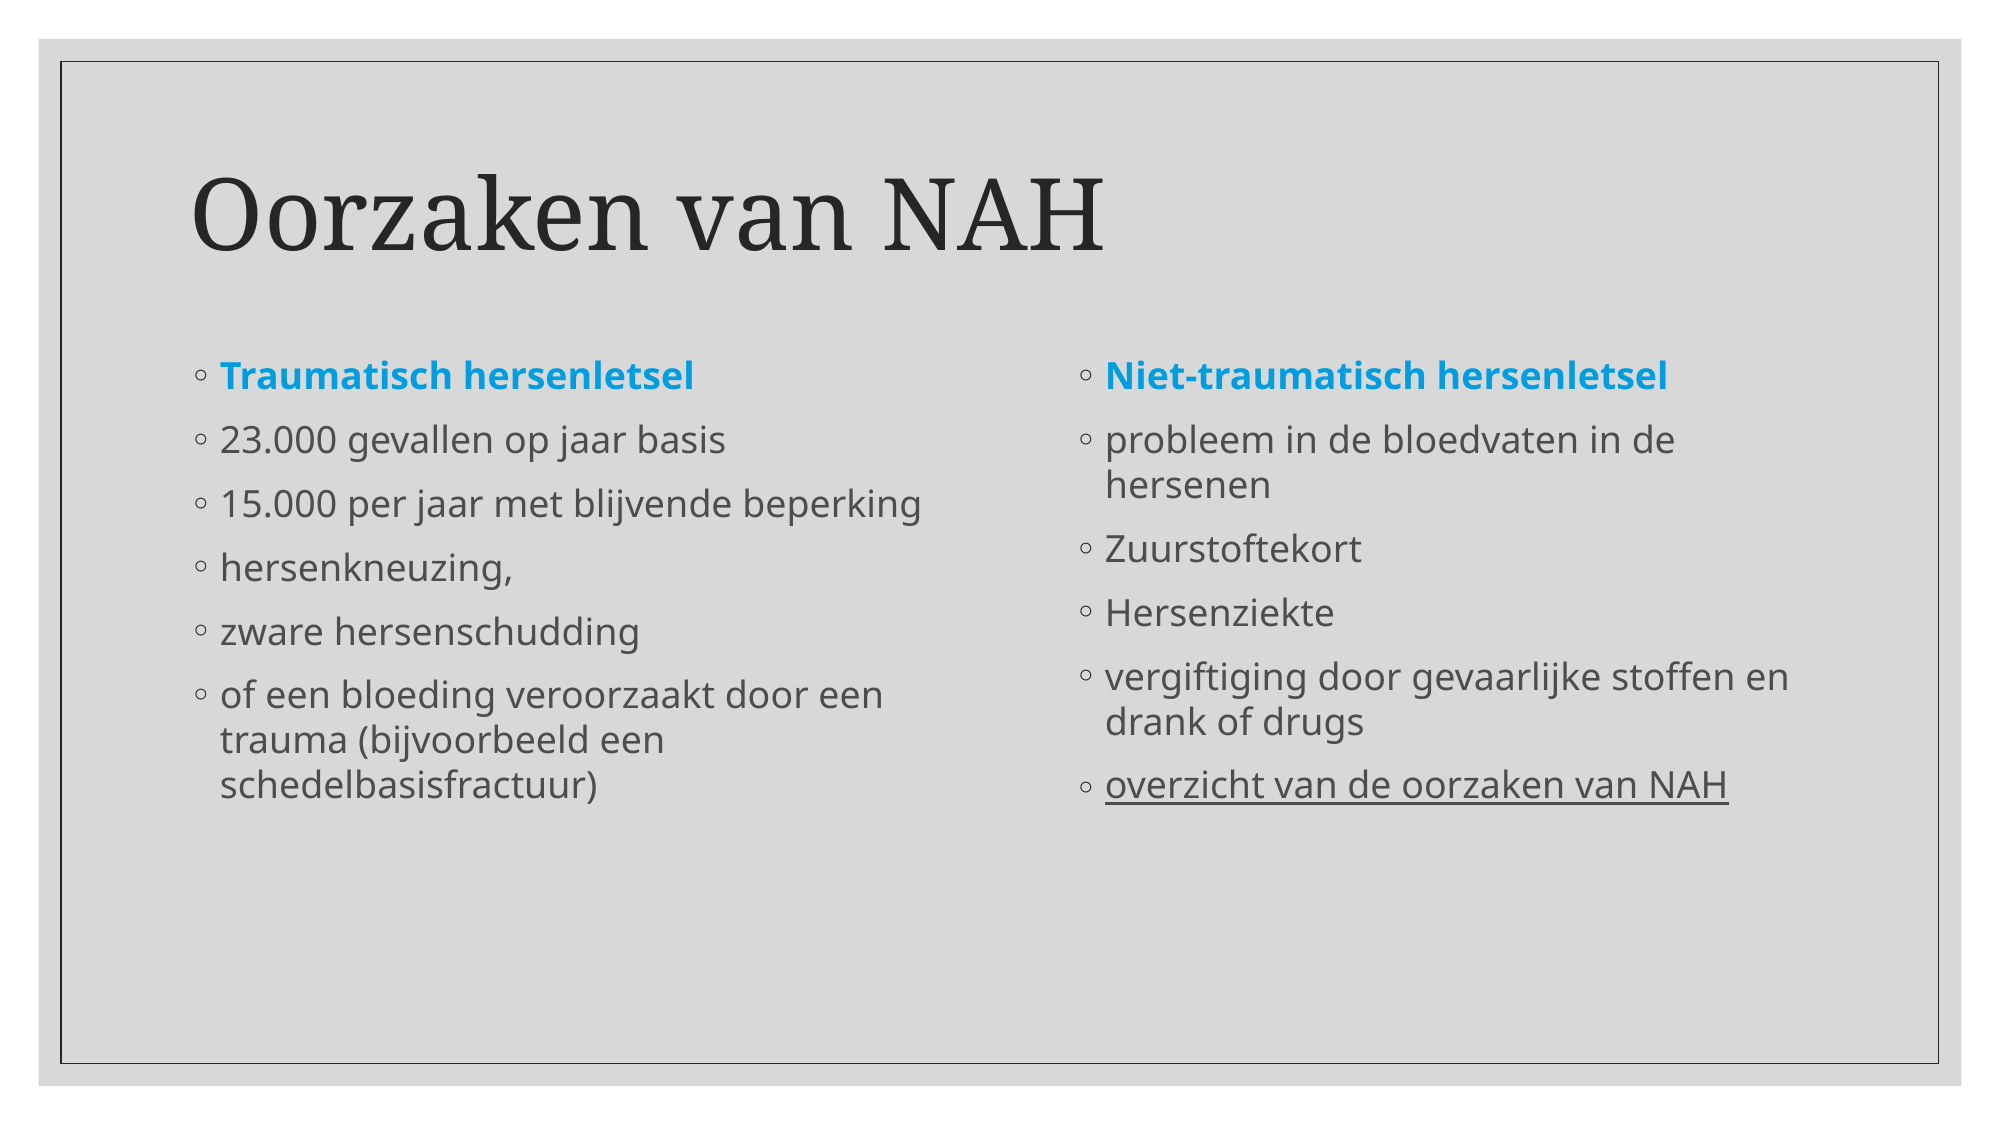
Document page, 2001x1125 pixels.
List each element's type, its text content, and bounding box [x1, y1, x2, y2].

title Oorzaken van NAH [174, 105, 1825, 331]
list Traumatisch hersenletsel 23.000 gevallen op jaar basis 15.000 per jaar met blijvende beperking hersenkneuzing, zware hersenschudding of een bloeding veroorzaakt door een trauma (bijvoorbeeld een schedelbasisfractuur) [174, 345, 940, 960]
list Niet-traumatisch hersenletsel probleem in de bloedvaten in de hersenen Zuurstoftekort Hersenziekte vergiftiging door gevaarlijke stoffen en drank of drugs overzicht van de oorzaken van NAH [1059, 345, 1825, 960]
